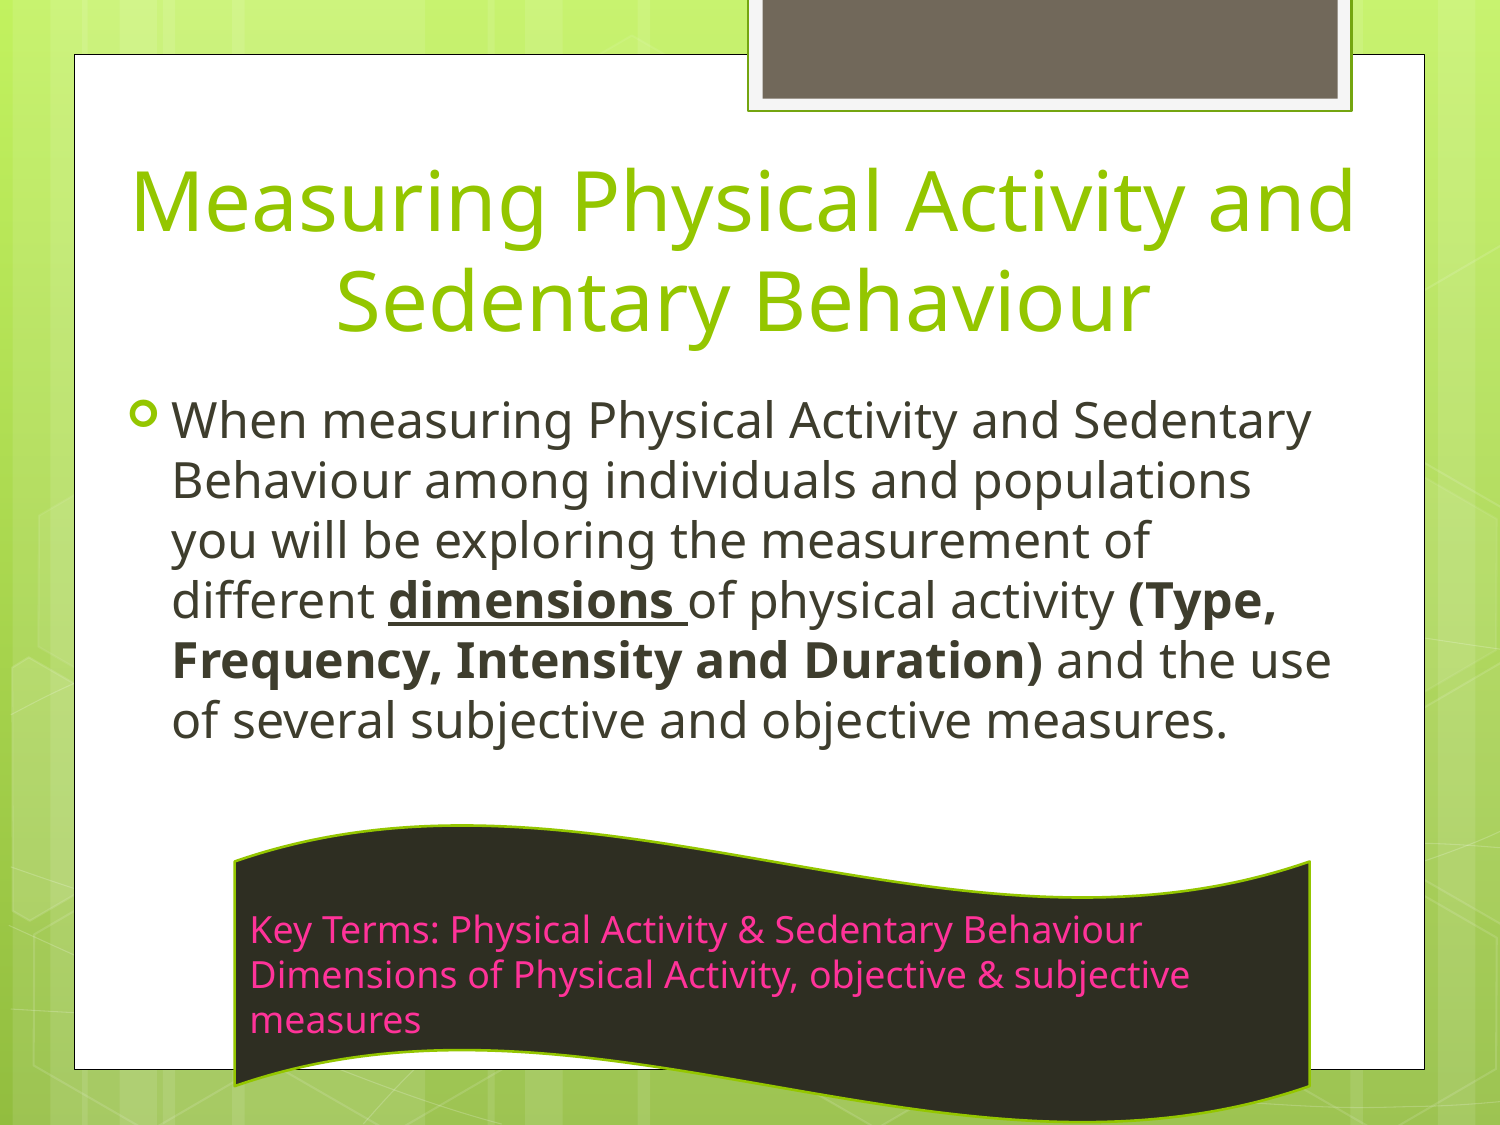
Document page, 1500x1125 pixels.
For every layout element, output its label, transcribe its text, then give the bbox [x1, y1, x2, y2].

text_box Key Terms: Physical Activity & Sedentary Behaviour Dimensions of Physical Activity, objective & subjective measures [233, 824, 1311, 1124]
list When measuring Physical Activity and Sedentary Behaviour among individuals and populations you will be exploring the measurement of different dimensions of physical activity (Type, Frequency, Intensity and Duration) and the use of several subjective and objective measures. [100, 381, 1365, 957]
title Measuring Physical Activity and Sedentary Behaviour [88, 78, 1400, 357]
